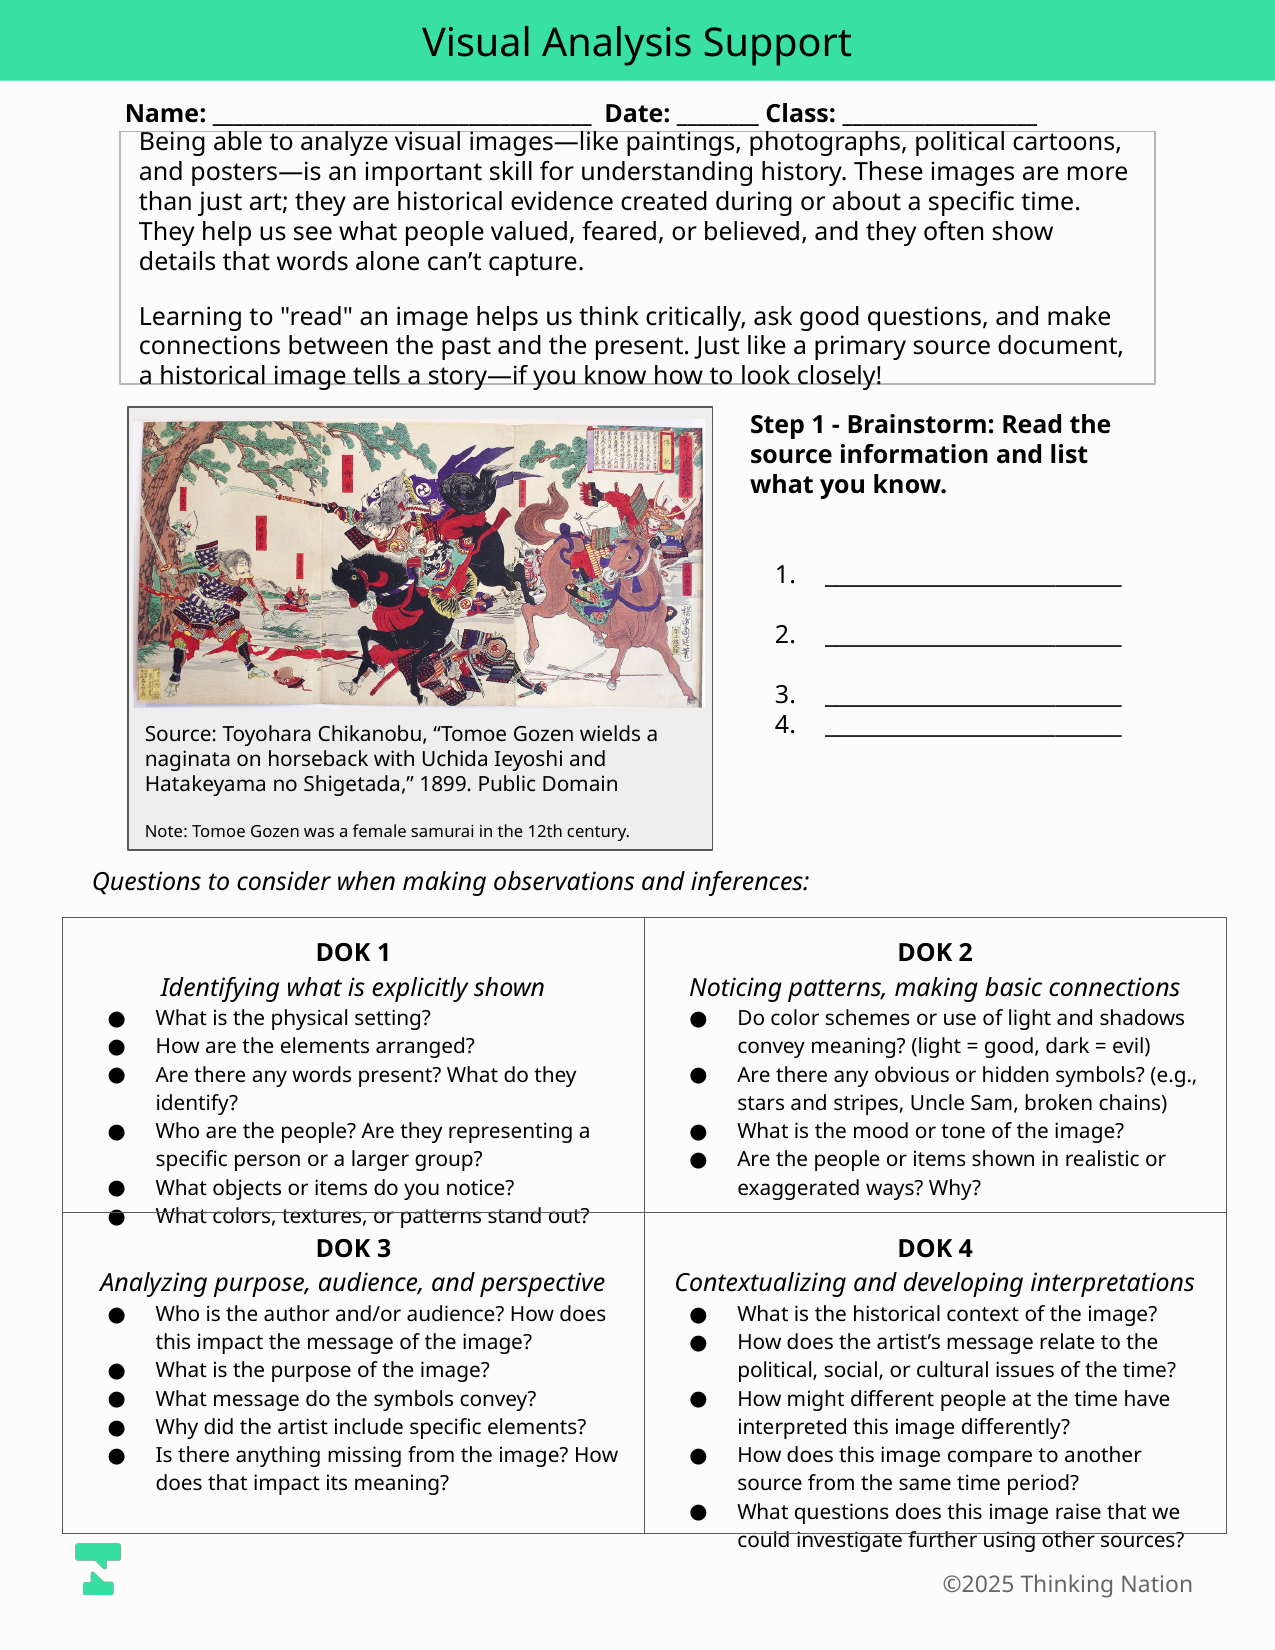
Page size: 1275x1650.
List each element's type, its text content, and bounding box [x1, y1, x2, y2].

text_box ©2025 Thinking Nation [907, 1553, 1210, 1605]
text_box Visual Analysis Support [0, 0, 1275, 81]
text_box Questions to consider when making observations and inferences: [76, 849, 1198, 910]
table_header DOK 1 Identifying what is explicitly shown What is the physical setting? How are the elements arranged? Are there any words present? What do they identify? Who are the people? Are they representing a specific person or a larger group? What objects or items do you notice? What colors, textures, or patterns stand out? [63, 918, 644, 1212]
text_box Name: _____________________________________ Date: ________ Class: ___________________ [109, 82, 1165, 149]
text_box Source: Toyohara Chikanobu, “Tomoe Gozen wields a naginata on horseback with Uchida Ieyoshi and Hatakeyama no Shigetada,” 1899. Public Domain Note: Tomoe Gozen was a female samurai in the 12th century. [129, 711, 701, 756]
table_header DOK 2 Noticing patterns, making basic connections Do color schemes or use of light and shadows convey meaning? (light = good, dark = evil) Are there any obvious or hidden symbols? (e.g., stars and stripes, Uncle Sam, broken chains) What is the mood or tone of the image? Are the people or items shown in realistic or exaggerated ways? Why? [645, 918, 1226, 1212]
text_box Step 1 - Brainstorm: Read the source information and list what you know. ___________________________ ___________________________ ___________________________ ___________________________ [735, 393, 1156, 805]
picture [62, 1533, 134, 1605]
text_box Being able to analyze visual images—like paintings, photographs, political cartoons, and posters—is an important skill for understanding history. These images are more than just art; they are historical evidence created during or about a specific time. They help us see what people valued, feared, or believed, and they often show details that words alone can’t capture. Learning to "read" an image helps us think critically, ask good questions, and make connections between the past and the present. Just like a primary source document, a historical image tells a story—if you know how to look closely! [119, 149, 1156, 384]
table_cell DOK 3 Analyzing purpose, audience, and perspective Who is the author and/or audience? How does this impact the message of the image? What is the purpose of the image? What message do the symbols convey? Why did the artist include specific elements? Is there anything missing from the image? How does that impact its meaning? [63, 1213, 644, 1533]
picture [133, 419, 705, 708]
text_box [127, 406, 713, 849]
table_cell DOK 4 Contextualizing and developing interpretations What is the historical context of the image? How does the artist’s message relate to the political, social, or cultural issues of the time? How might different people at the time have interpreted this image differently? How does this image compare to another source from the same time period? What questions does this image raise that we could investigate further using other sources? [645, 1213, 1226, 1533]
